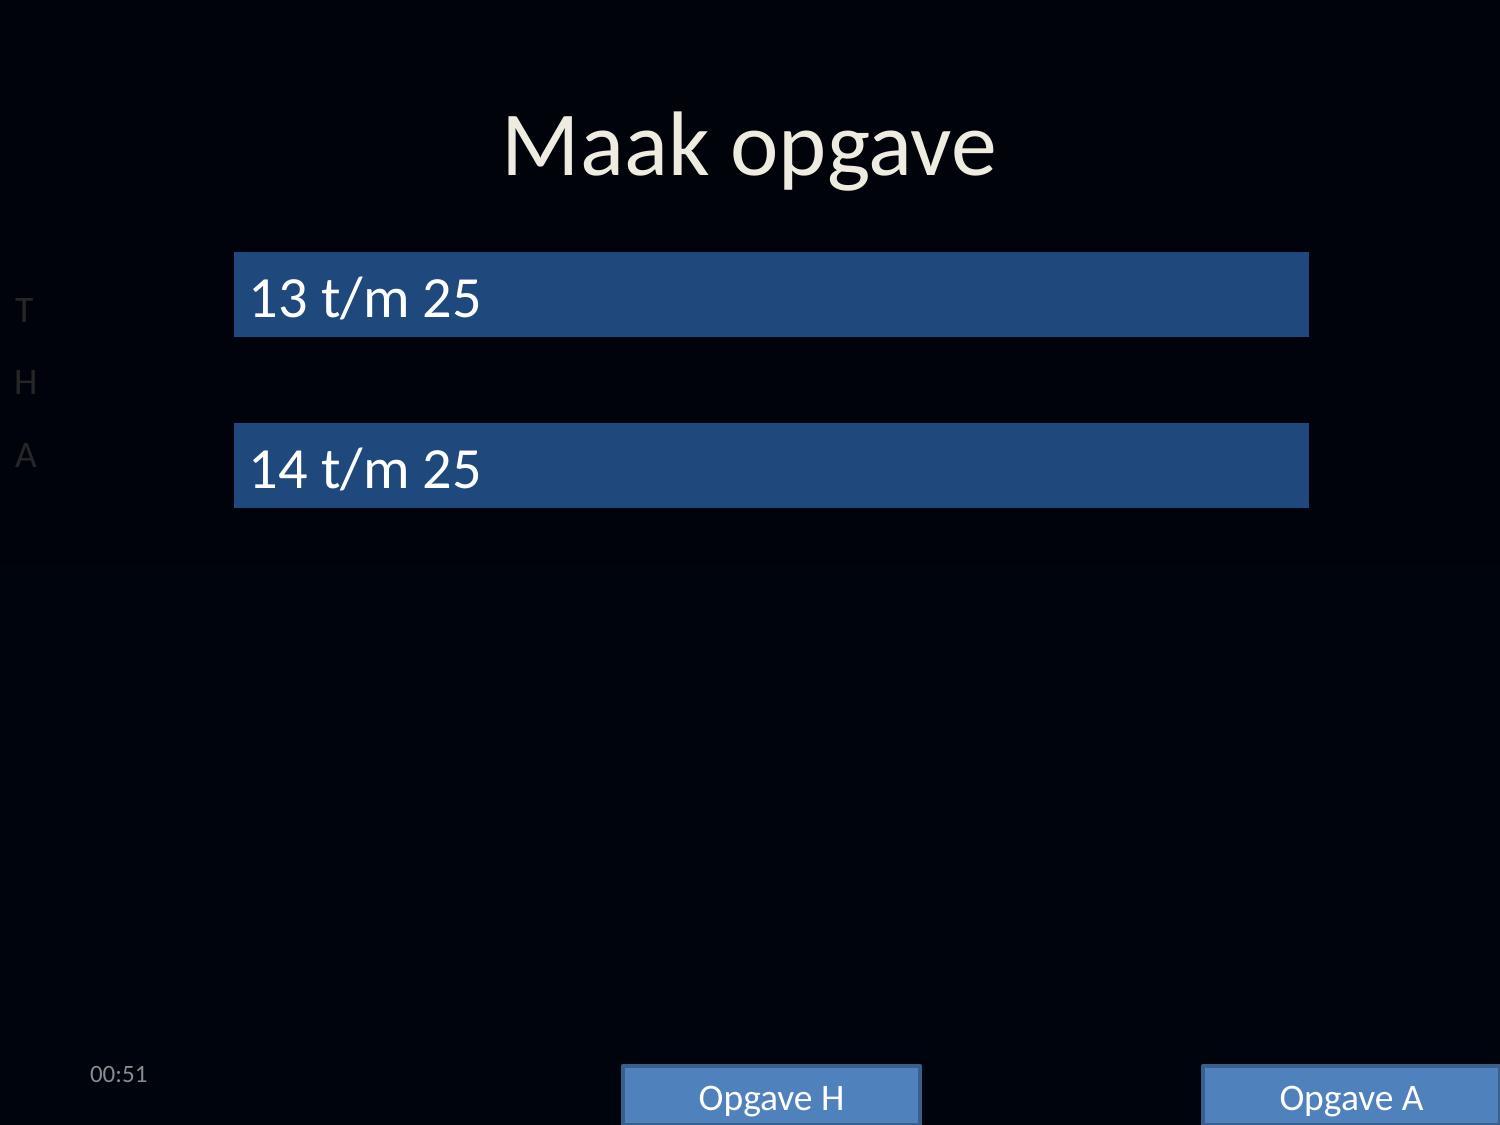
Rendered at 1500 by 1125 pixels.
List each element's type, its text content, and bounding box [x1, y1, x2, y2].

text_box 13 t/m 25 [234, 252, 1309, 337]
text_box Opgave A [1201, 1064, 1500, 1125]
text_box T [0, 277, 49, 338]
text_box 14 t/m 25 [234, 423, 1309, 508]
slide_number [75, 1042, 425, 1103]
text_box Opgave H [621, 1064, 922, 1125]
text_box A [0, 423, 52, 483]
text_box H [0, 349, 53, 410]
title Maak opgave [75, 45, 1425, 233]
